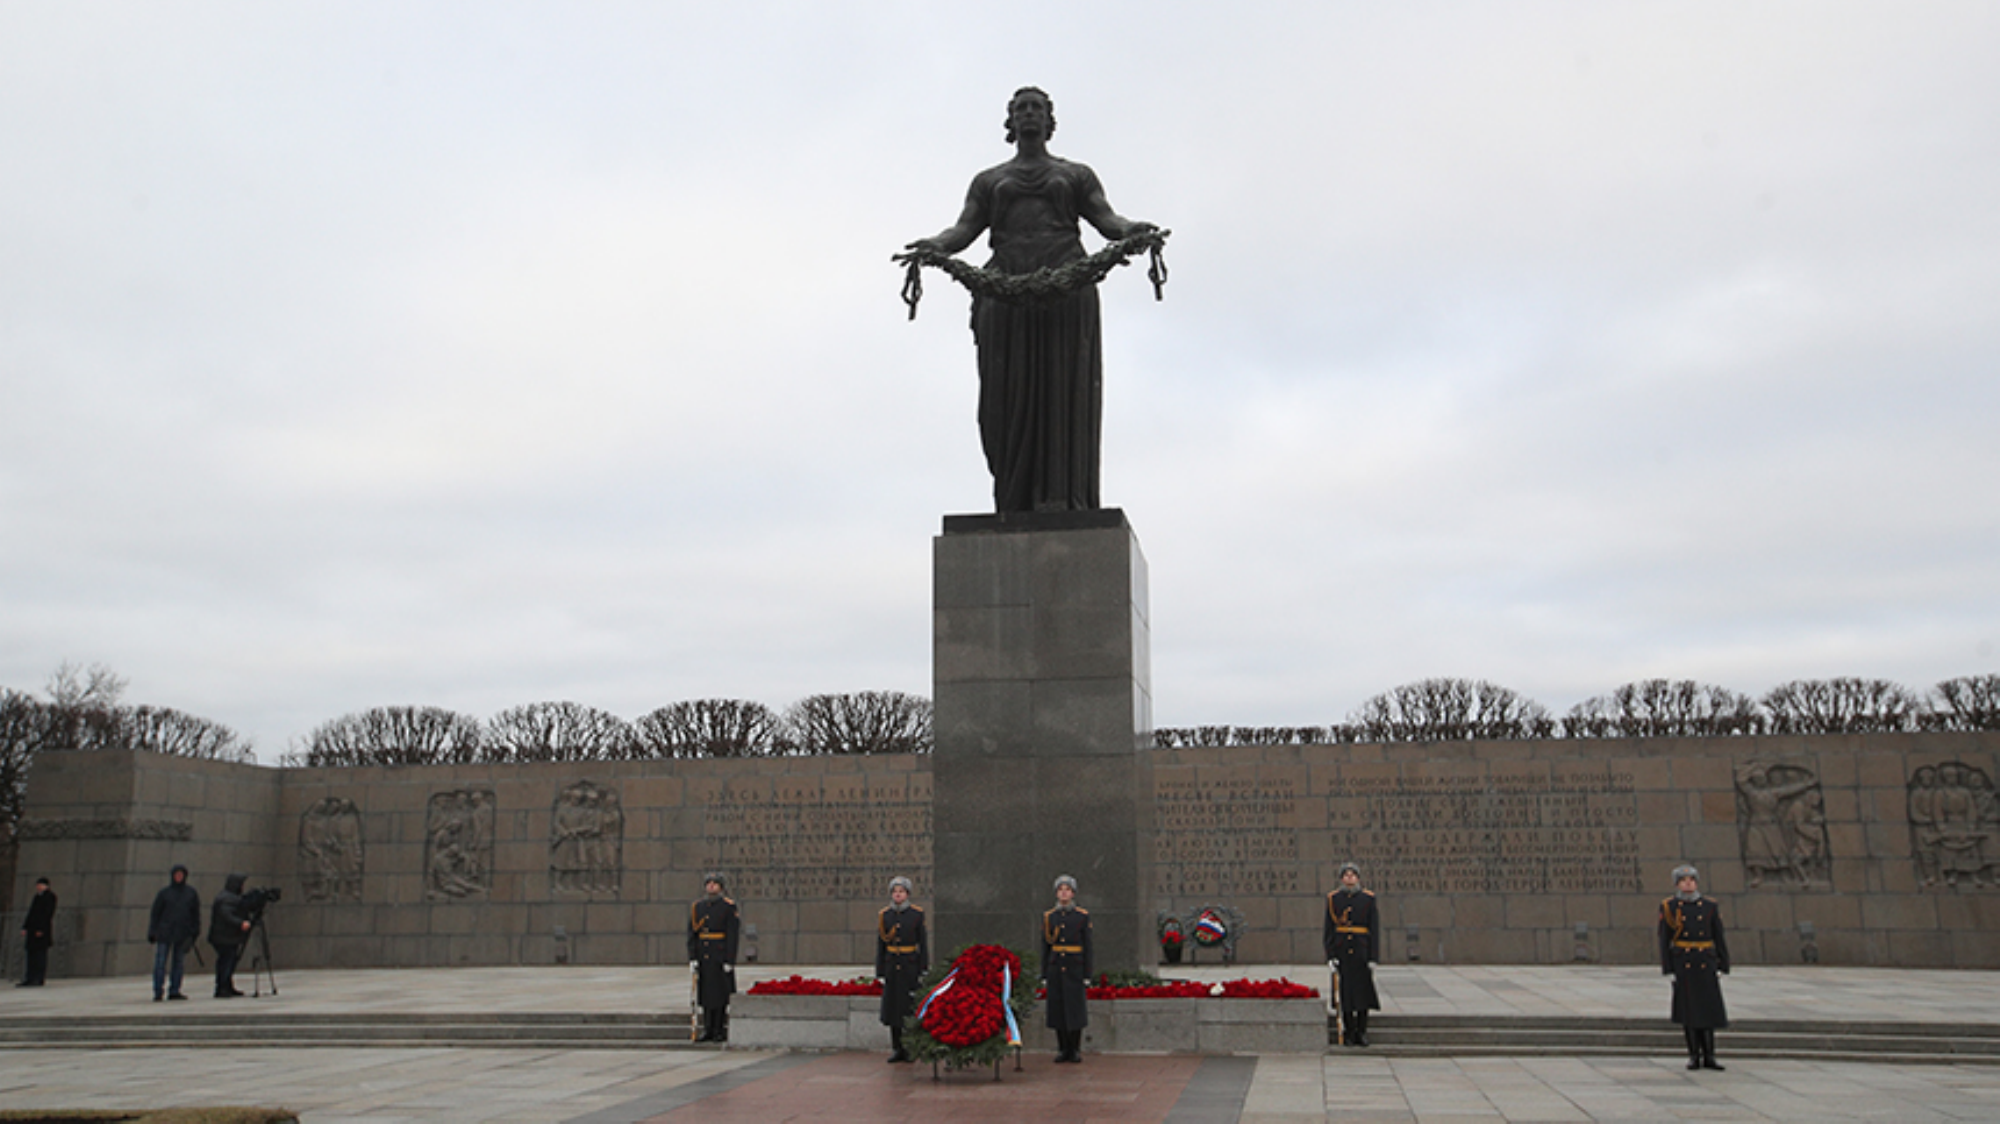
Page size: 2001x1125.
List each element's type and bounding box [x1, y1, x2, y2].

list [0, 0, 2000, 1124]
